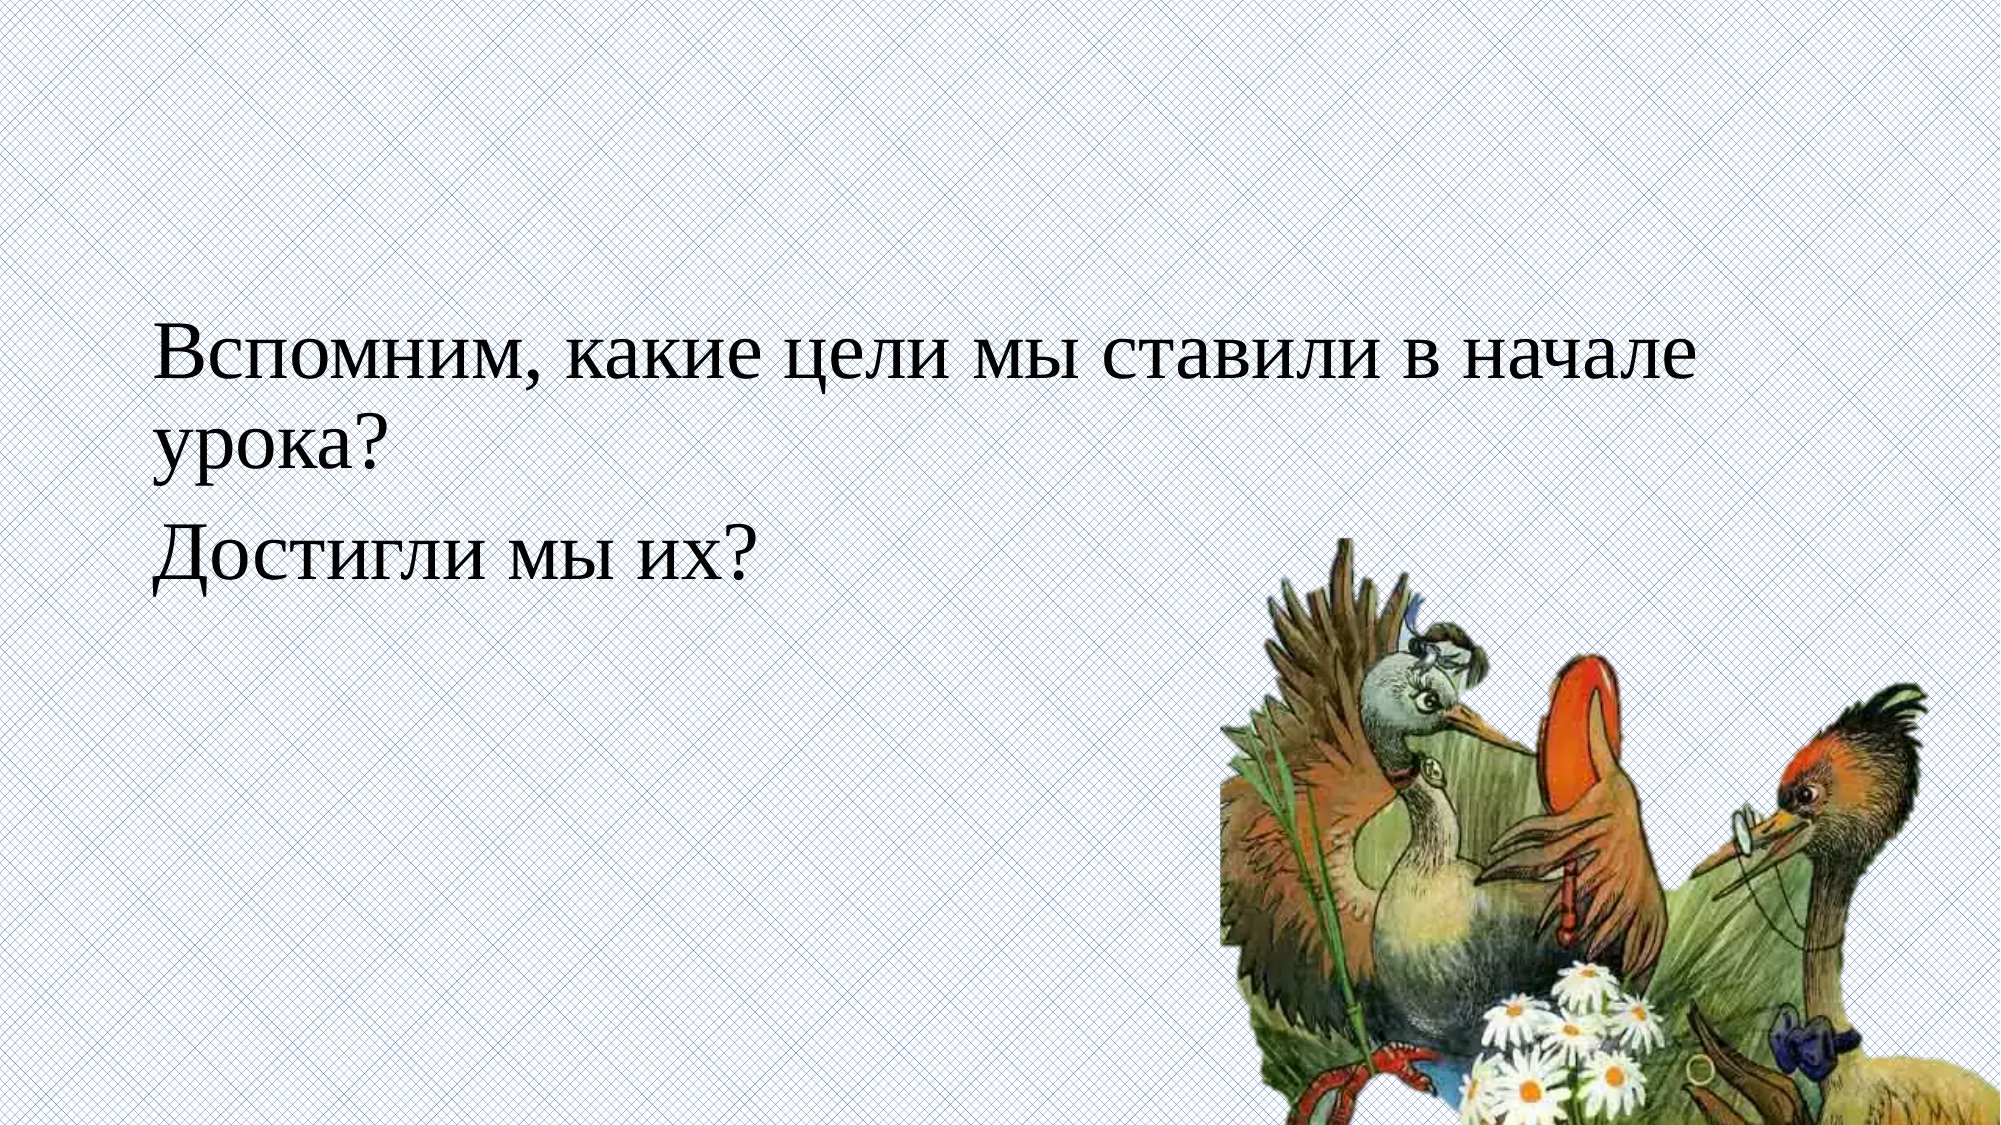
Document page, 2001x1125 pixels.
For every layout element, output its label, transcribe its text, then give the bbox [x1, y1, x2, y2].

list Вспомним, какие цели мы ставили в начале урока? Достигли мы их? [137, 299, 1863, 1014]
picture [1169, 515, 2000, 1125]
